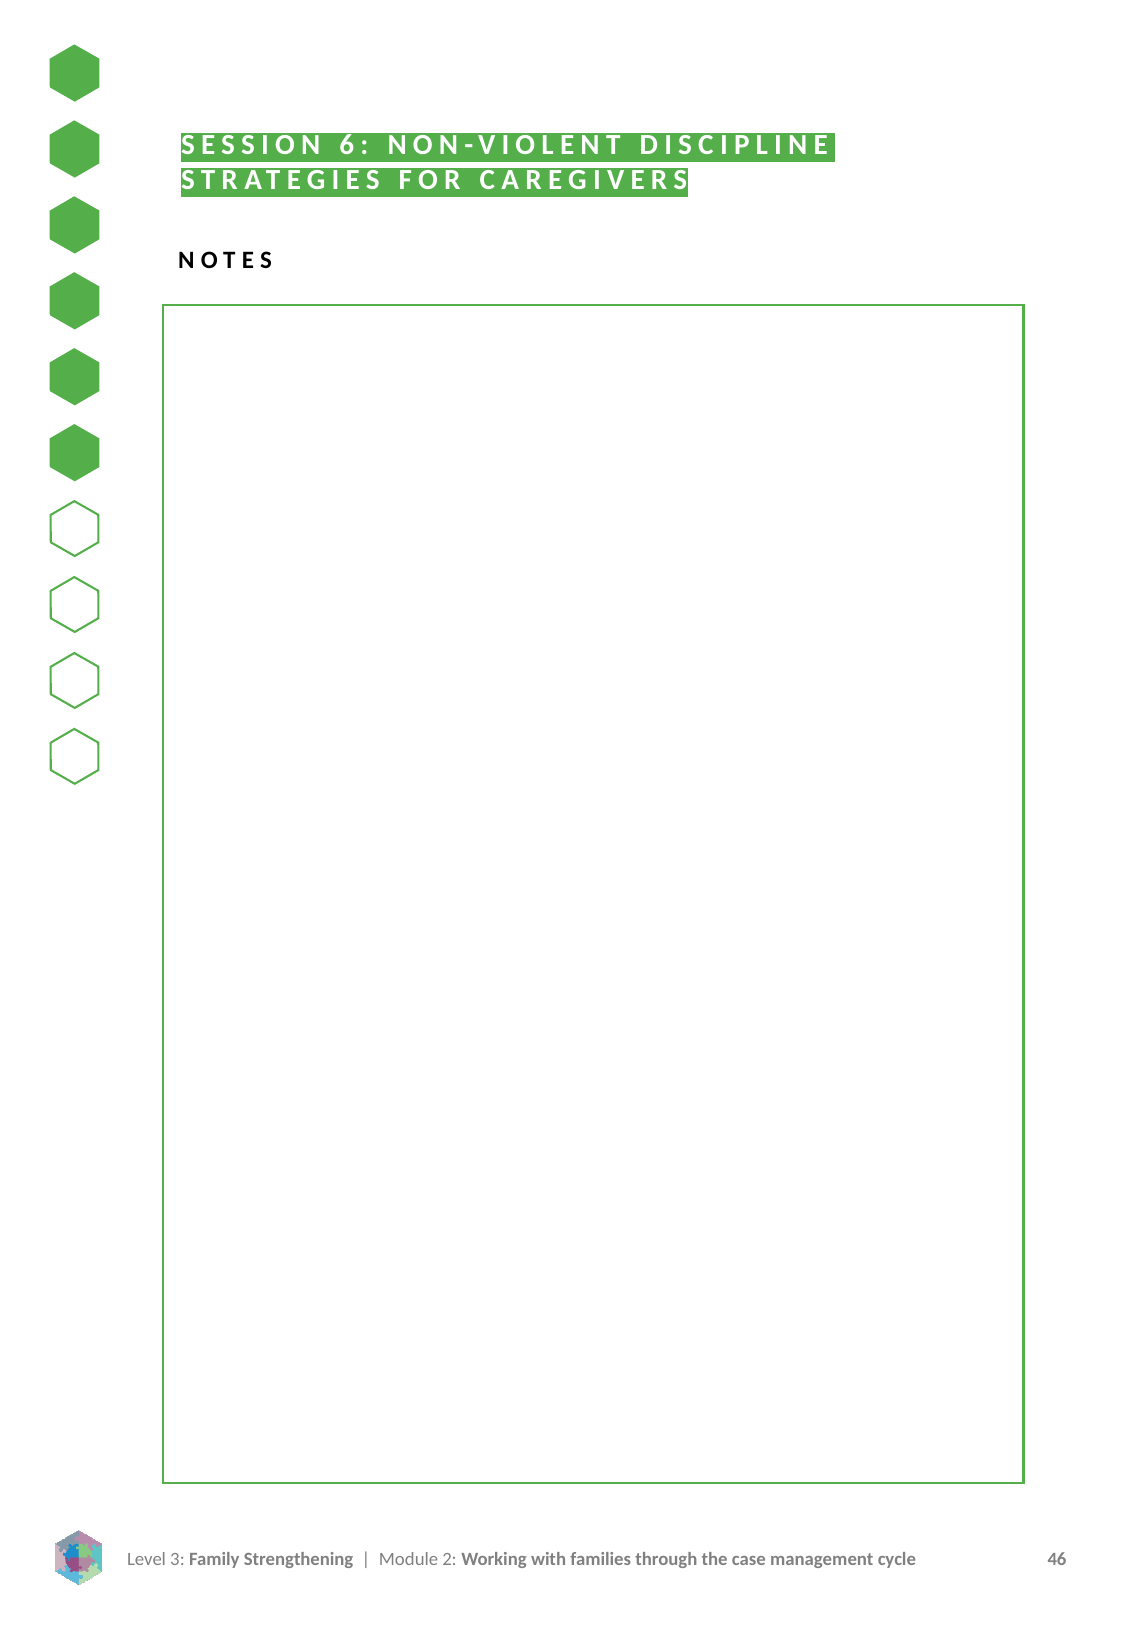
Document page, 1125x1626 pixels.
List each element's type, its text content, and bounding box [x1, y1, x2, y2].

text_box [49, 44, 100, 102]
text_box [162, 304, 1025, 1484]
text_box [49, 348, 100, 406]
text_box [49, 651, 100, 710]
text_box NOTES [163, 236, 1026, 282]
text_box [49, 575, 100, 634]
text_box [49, 272, 100, 330]
text_box [49, 499, 100, 558]
text_box [49, 424, 100, 482]
text_box SESSION 6: NON-VIOLENT DISCIPLINE STRATEGIES FOR CAREGIVERS [166, 117, 1024, 203]
text_box [49, 727, 100, 785]
picture [55, 1530, 102, 1585]
text_box [49, 120, 100, 178]
text_box [49, 196, 100, 254]
